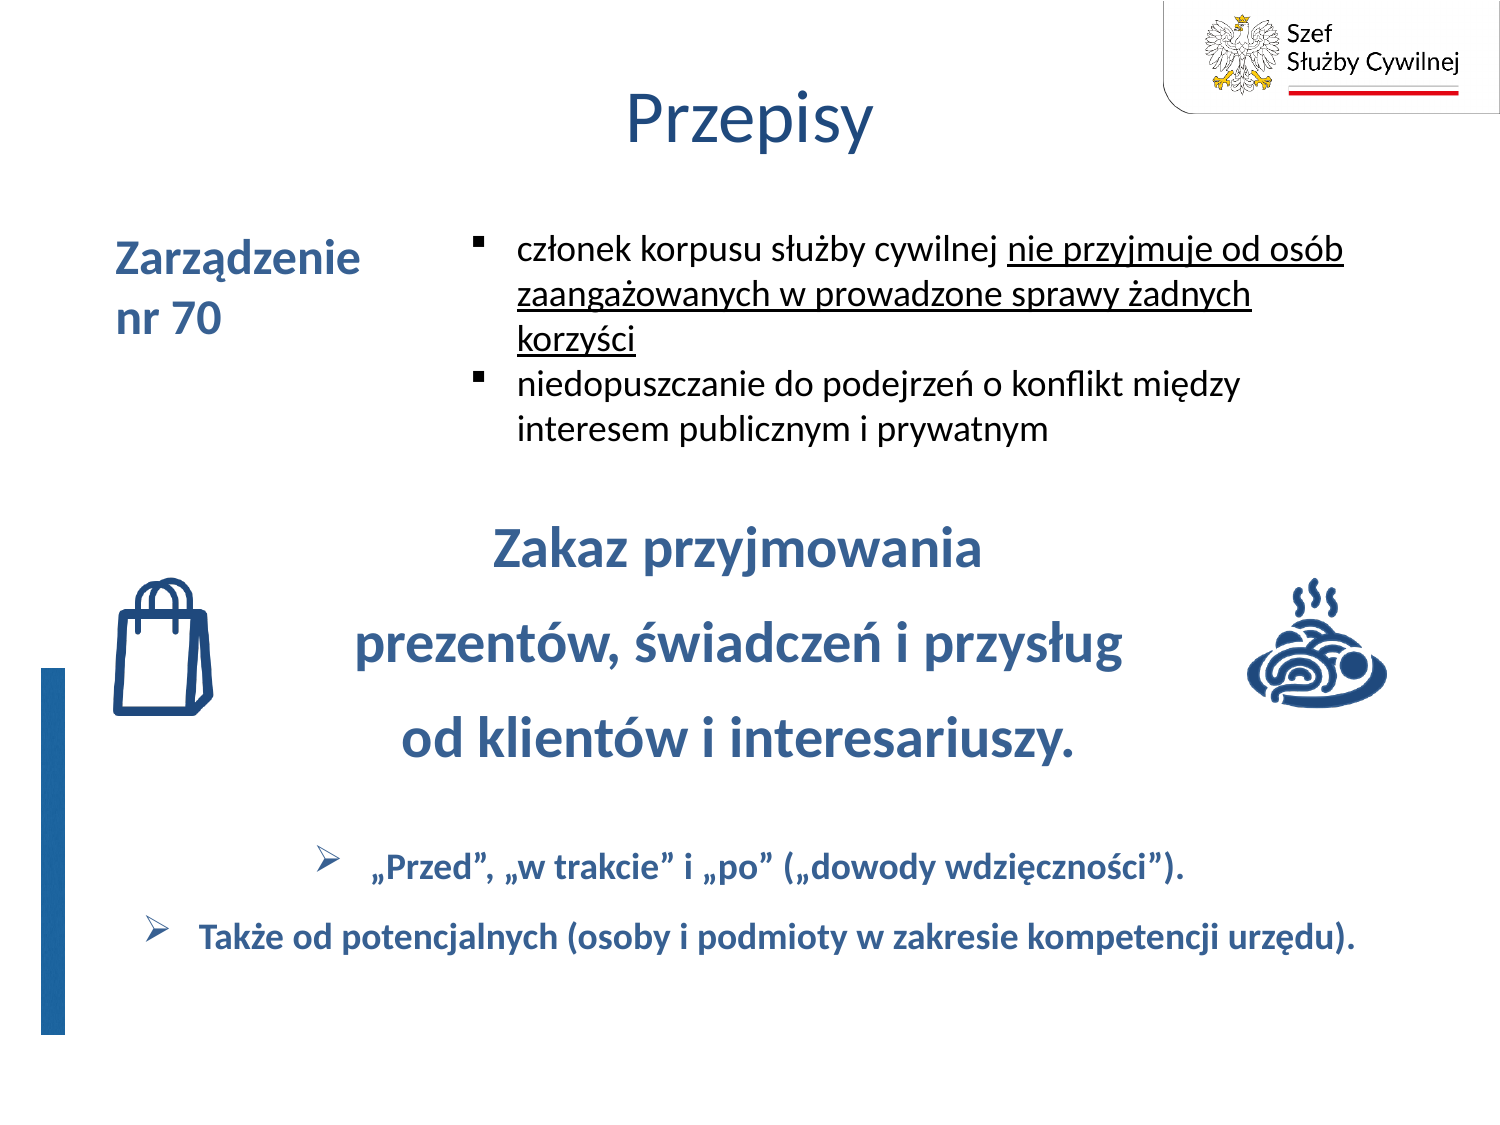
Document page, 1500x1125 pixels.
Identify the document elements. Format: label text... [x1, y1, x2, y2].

text_box „Przed”, „w trakcie” i „po” („dowody wdzięczności”). Także od potencjalnych (osoby i podmioty w zakresie kompetencji urzędu). [100, 834, 1400, 964]
picture [1163, 0, 1500, 114]
text_box Zakaz przyjmowania prezentów, świadczeń i przysług od klientów i interesariuszy. [242, 501, 1235, 793]
title Przepisy [100, 60, 1400, 185]
picture [41, 668, 65, 1035]
text_box członek korpusu służby cywilnej nie przyjmuje od osób zaangażowanych w prowadzone sprawy żadnych korzyści niedopuszczanie do podejrzeń o konflikt między interesem publicznym i prywatnym [455, 217, 1365, 457]
picture [1241, 566, 1392, 718]
text_box Zarządzenie nr 70 [100, 216, 432, 417]
picture [86, 571, 238, 722]
